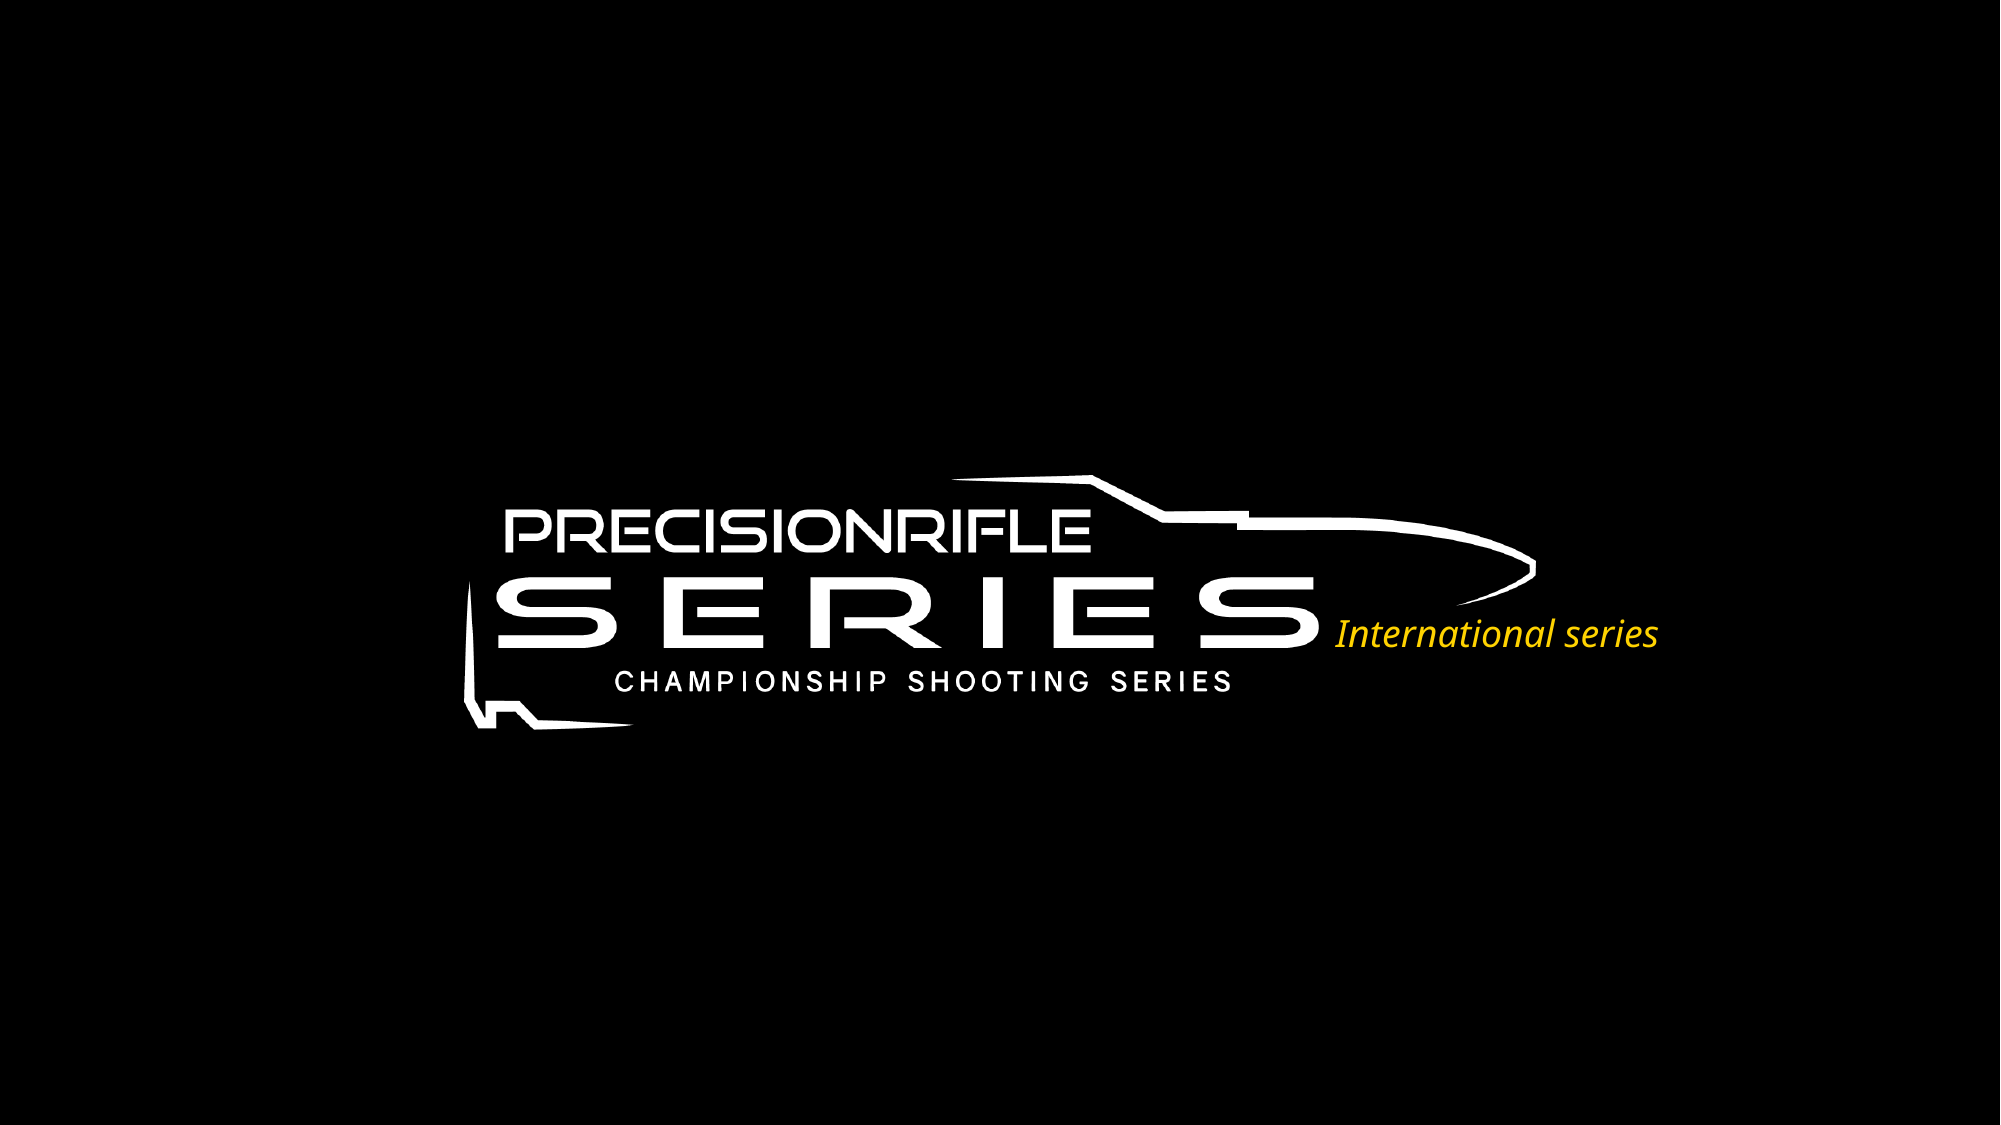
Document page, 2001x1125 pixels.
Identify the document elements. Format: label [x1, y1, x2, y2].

text_box [463, 475, 1734, 730]
